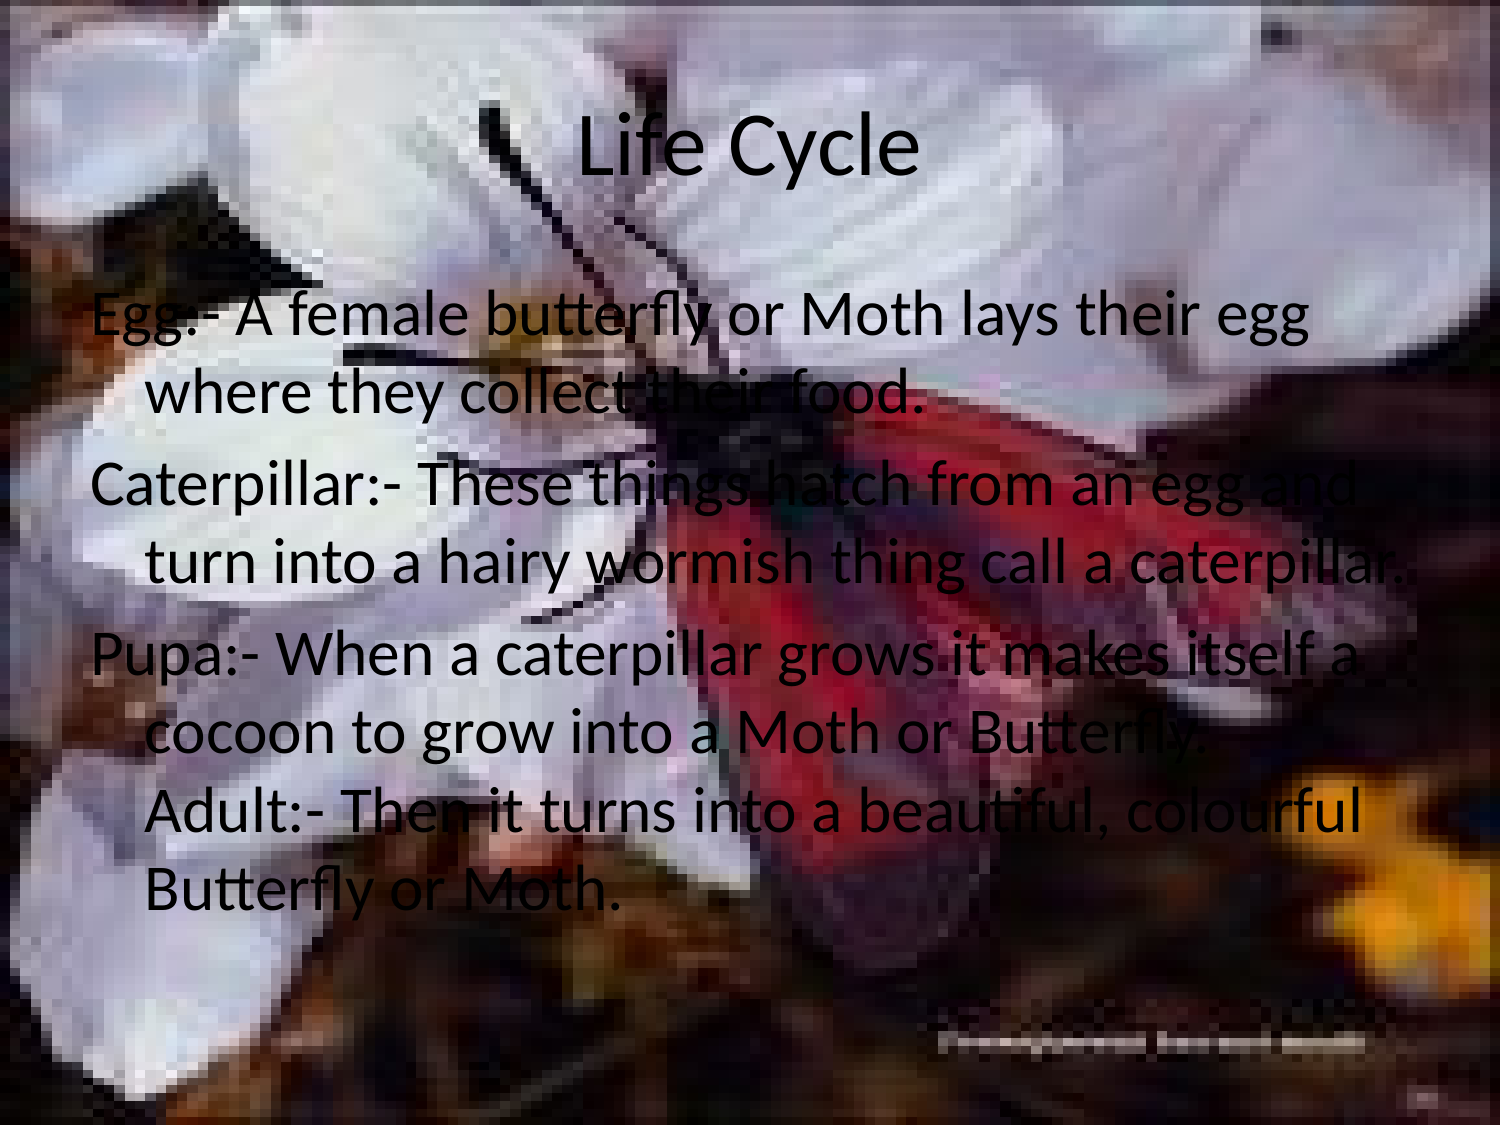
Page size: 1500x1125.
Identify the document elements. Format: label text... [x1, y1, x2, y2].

list Egg:- A female butterfly or Moth lays their egg where they collect their food. Caterpillar:- These things hatch from an egg and turn into a hairy wormish thing call a caterpillar. Pupa:- When a caterpillar grows it makes itself a cocoon to grow into a Moth or Butterfly. Adult:- Then it turns into a beautiful, colourful Butterfly or Moth. [75, 262, 1425, 1005]
title Life Cycle [75, 45, 1425, 233]
picture [0, 0, 1500, 1125]
